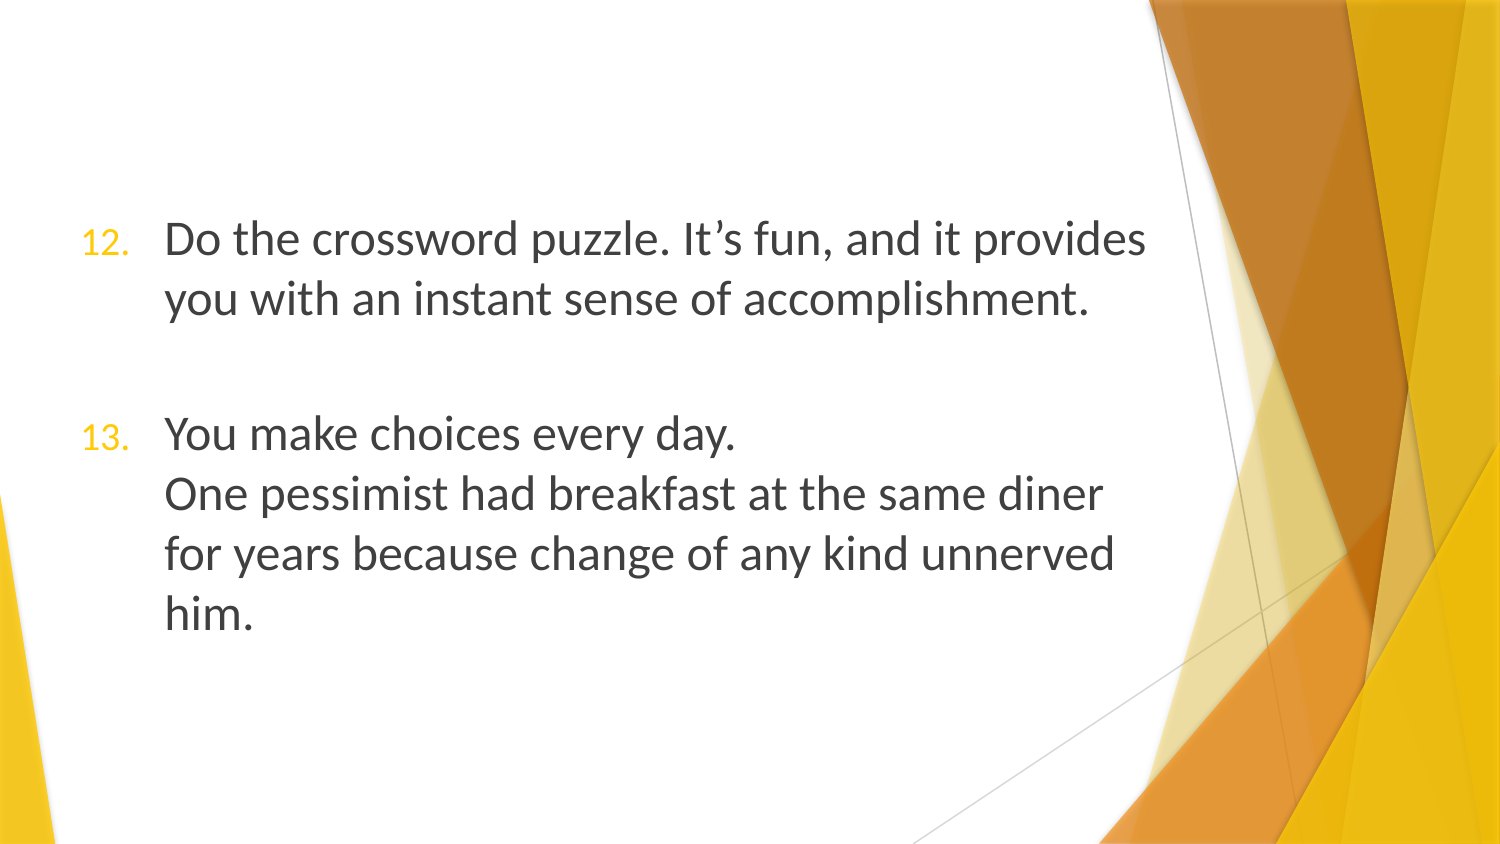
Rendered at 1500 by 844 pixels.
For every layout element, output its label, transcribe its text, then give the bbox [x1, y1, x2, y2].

list Do the crossword puzzle. It’s fun, and it provides you with an instant sense of accomplishment. You make choices every day. One pessimist had breakfast at the same diner for years because change of any kind unnerved him. [64, 197, 1188, 741]
